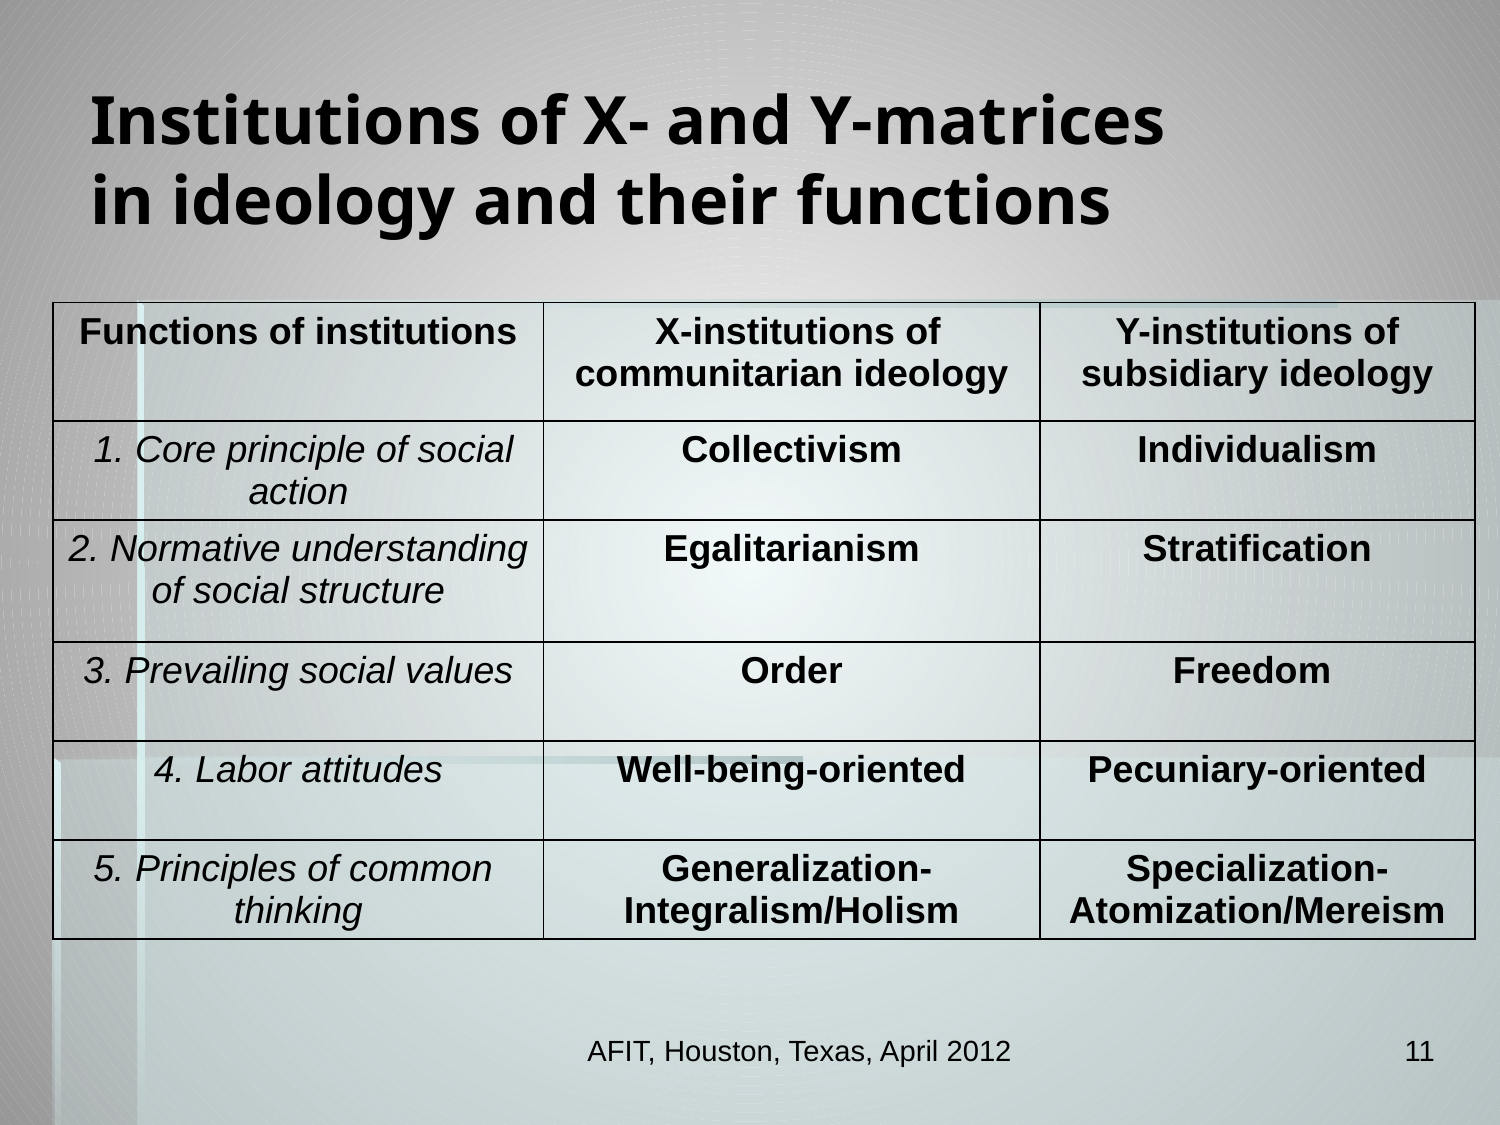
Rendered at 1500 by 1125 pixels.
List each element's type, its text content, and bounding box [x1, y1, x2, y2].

table_cell 4. Labor attitudes [54, 742, 543, 839]
table_cell 5. Principles of common thinking [54, 841, 543, 938]
table_cell Pecuniary-oriented [1041, 742, 1474, 839]
table_cell Individualism [1041, 422, 1474, 519]
table_cell Collectivism [544, 422, 1039, 519]
table_cell Well-being-oriented [544, 742, 1039, 839]
slide_number 11 [1137, 1024, 1451, 1103]
table_cell Egalitarianism [544, 521, 1039, 641]
table_cell Order [544, 643, 1039, 740]
table_cell 1. Core principle of social action [54, 422, 543, 519]
table_cell 2. Normative understanding of social structure [54, 521, 543, 641]
table_cell Generalization-Integralism/Holism [544, 841, 1039, 938]
title Institutions of X- and Y-matrices in ideology and their functions [74, 39, 1451, 276]
table_cell Stratification [1041, 521, 1474, 641]
table_cell Specialization-Atomization/Mereism [1041, 841, 1474, 938]
table_header Functions of institutions [54, 303, 543, 420]
footer AFIT, Houston, Texas, April 2012 [562, 1024, 1038, 1103]
table_header X-institutions of communitarian ideology [544, 303, 1039, 420]
table_cell Freedom [1041, 643, 1474, 740]
table_cell 3. Prevailing social values [54, 643, 543, 740]
table_header Y-institutions of subsidiary ideology [1041, 303, 1474, 420]
